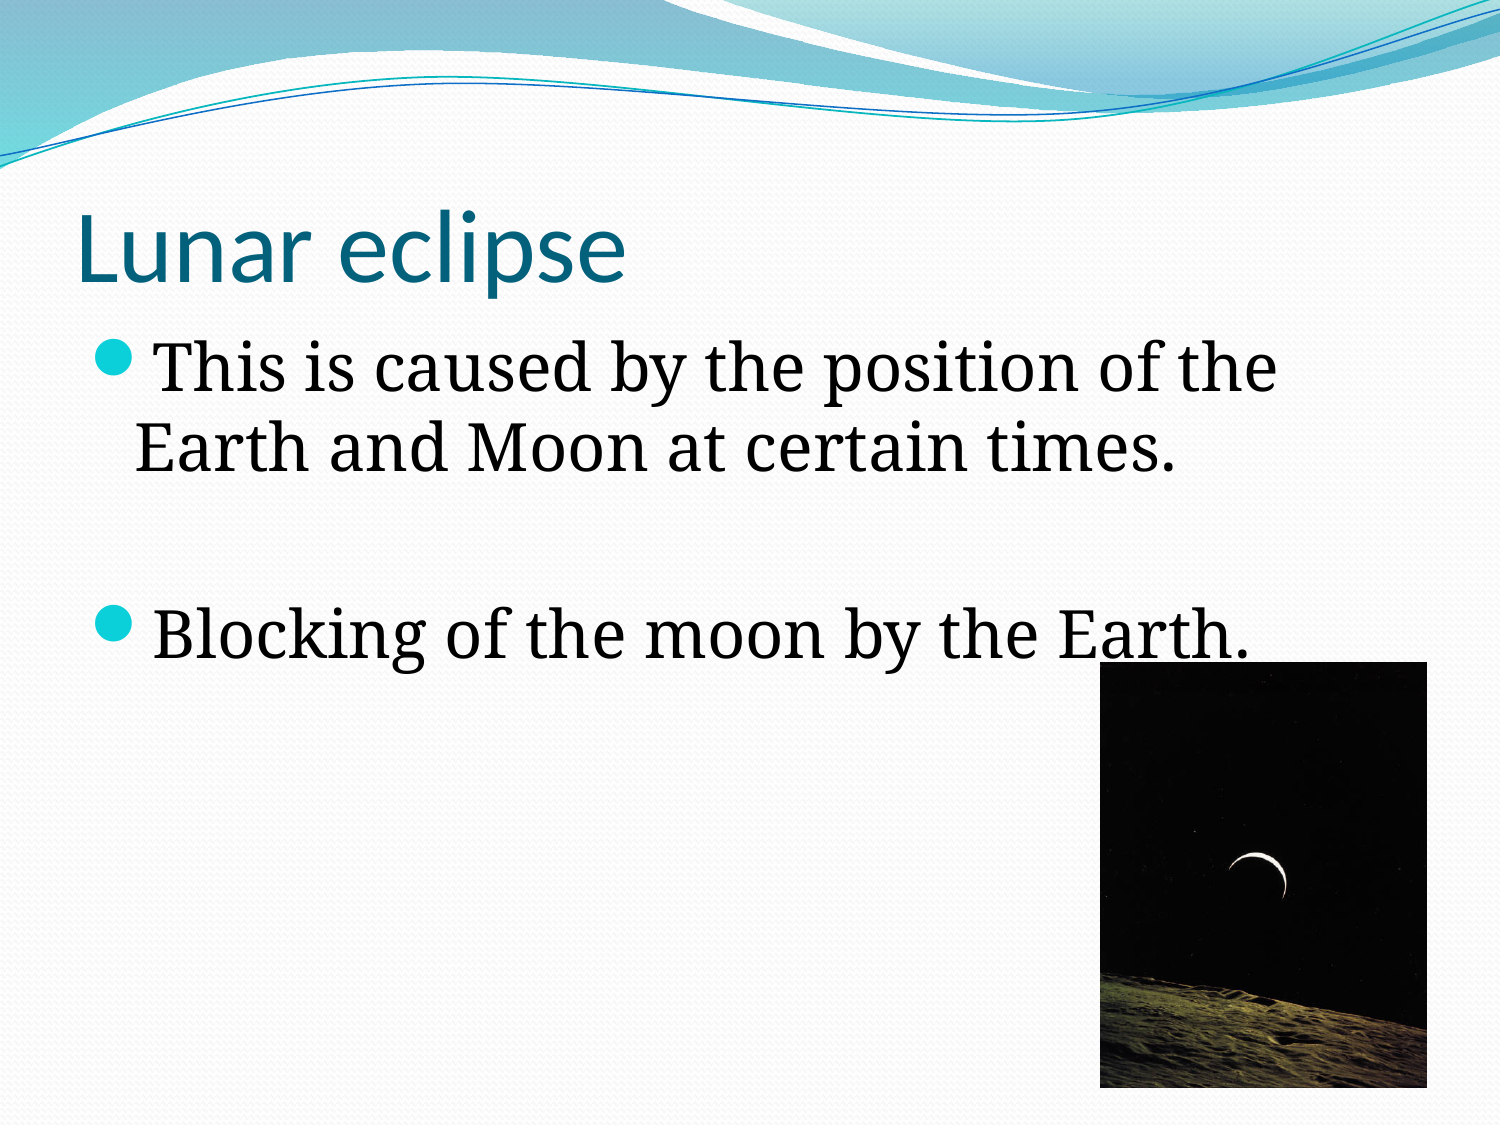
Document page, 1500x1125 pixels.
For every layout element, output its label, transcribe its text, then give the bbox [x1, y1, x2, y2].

picture [1099, 662, 1427, 1088]
list This is caused by the position of the Earth and Moon at certain times. Blocking of the moon by the Earth. [75, 317, 1425, 1038]
title Lunar eclipse [75, 115, 1425, 303]
